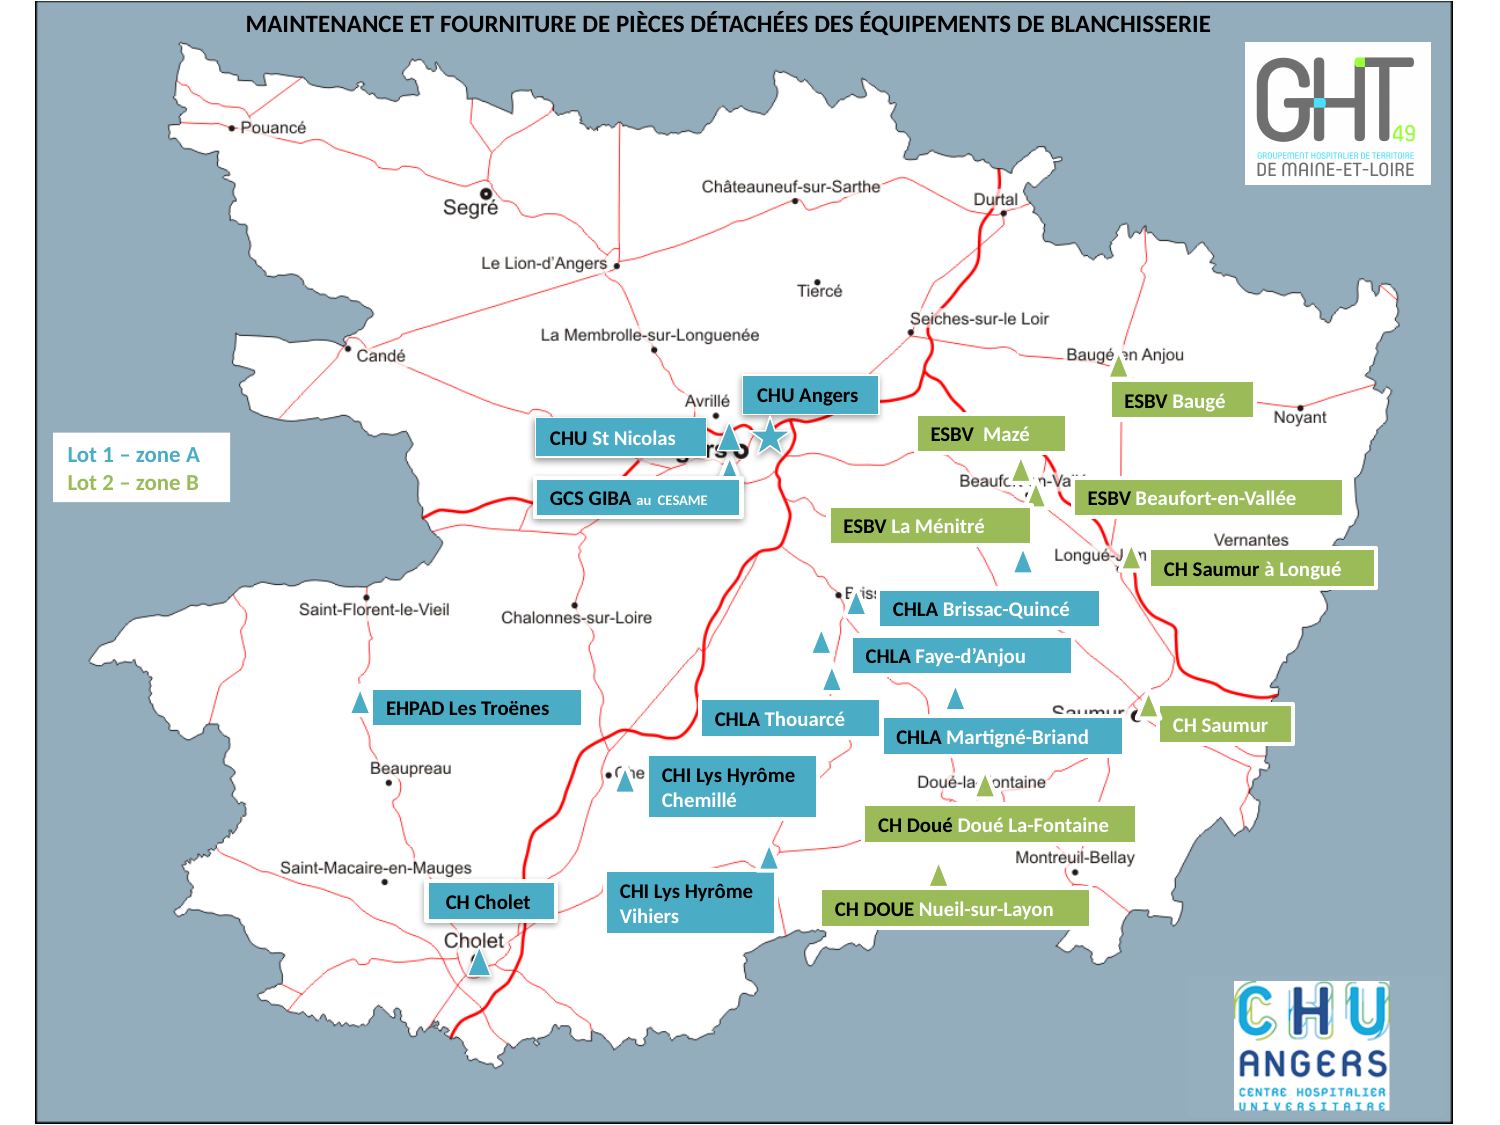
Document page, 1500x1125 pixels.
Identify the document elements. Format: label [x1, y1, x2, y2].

text_box [34, 0, 1455, 1125]
picture [1244, 42, 1431, 185]
